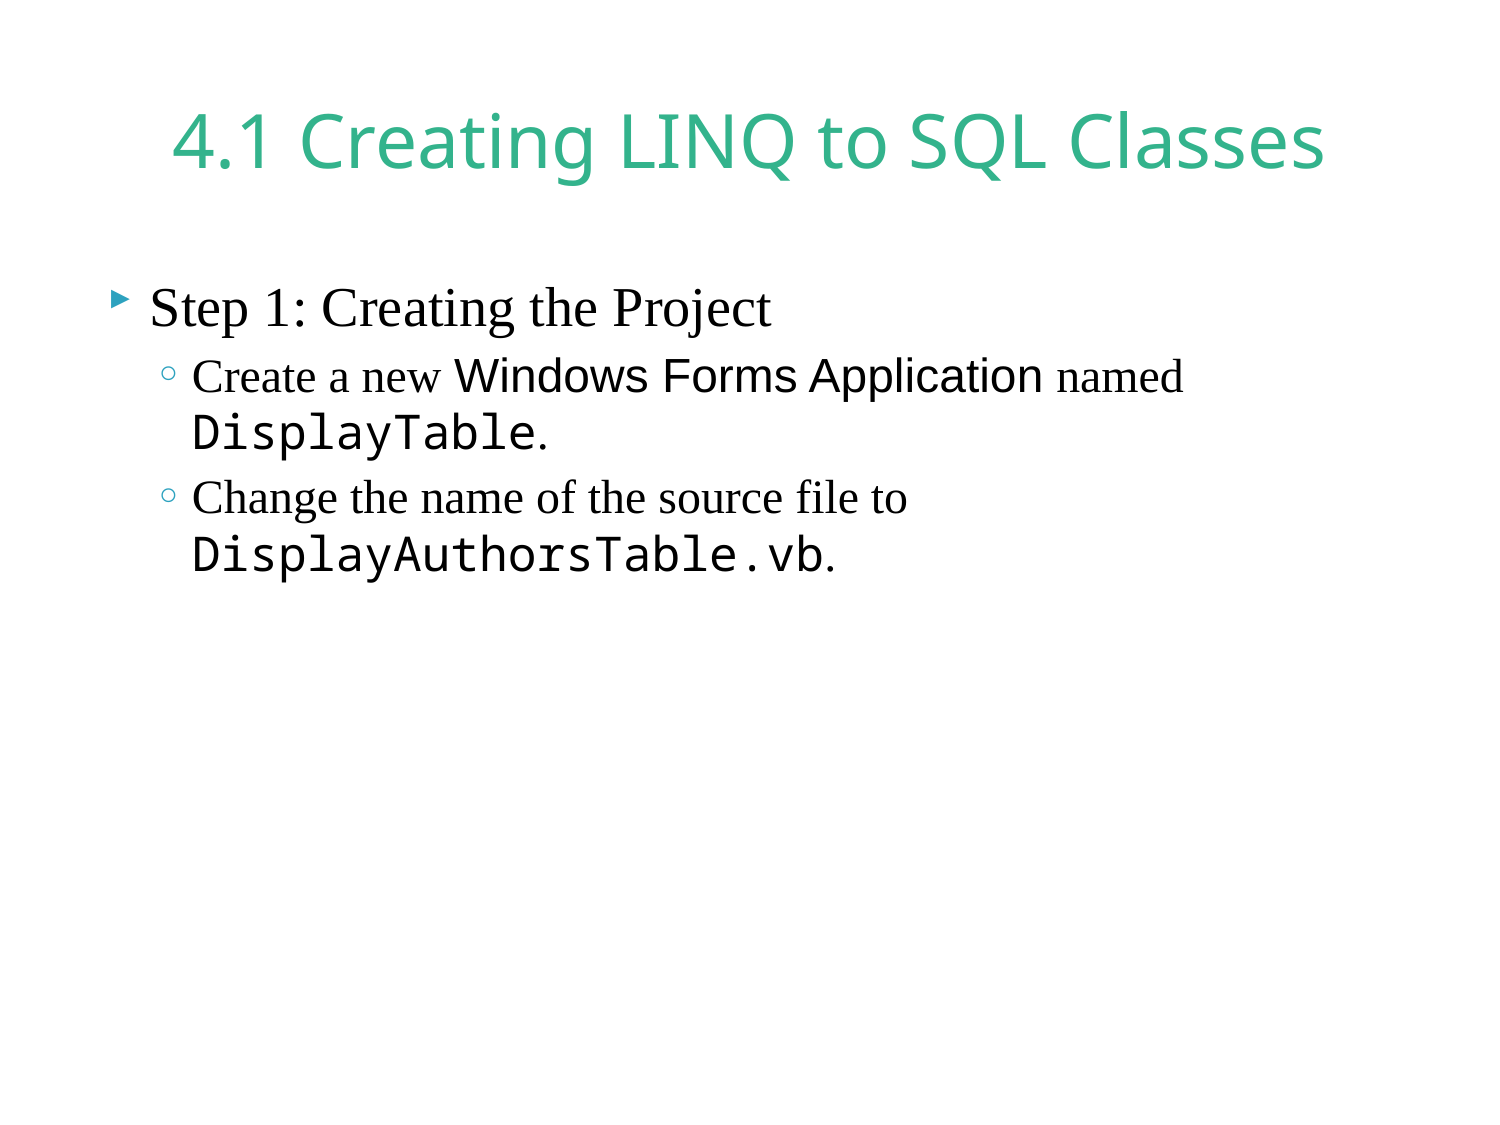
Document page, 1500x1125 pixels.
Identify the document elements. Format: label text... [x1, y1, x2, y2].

title 4.1 Creating LINQ to SQL Classes [75, 45, 1425, 233]
list Step 1: Creating the Project Create a new Windows Forms Application named DisplayTable. Change the name of the source file to DisplayAuthorsTable.vb. [75, 262, 1425, 1005]
